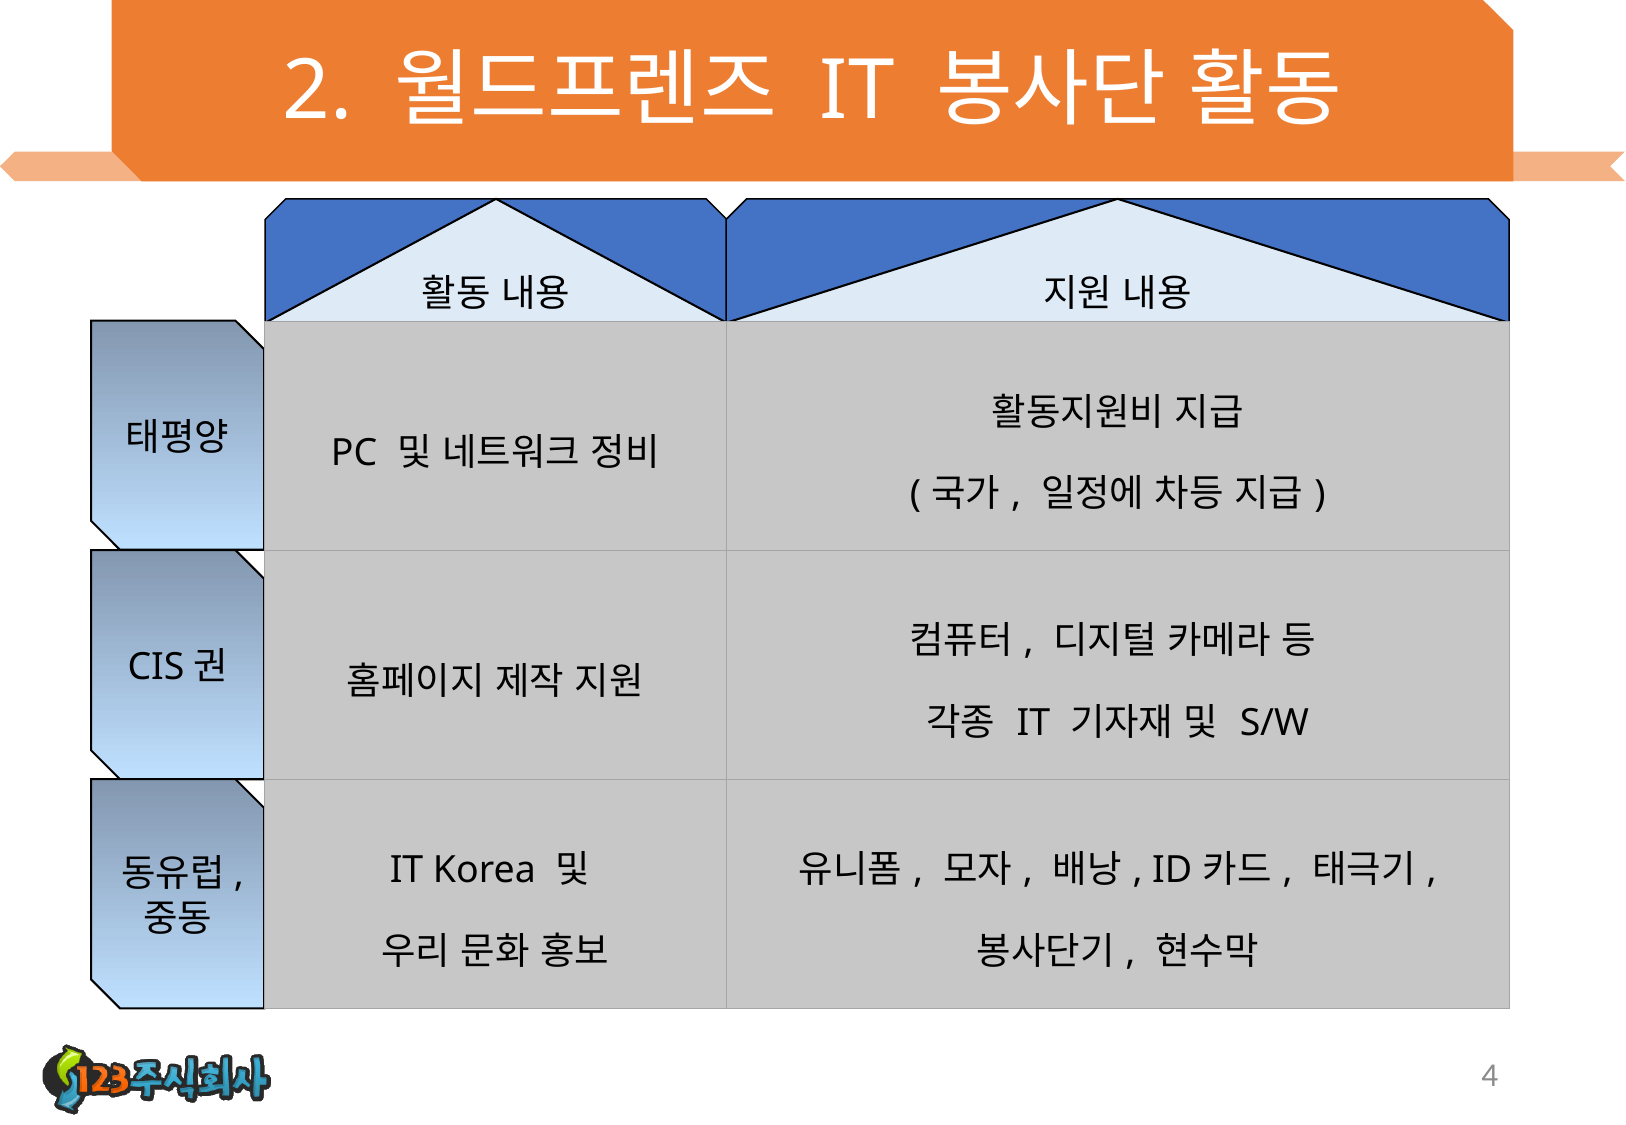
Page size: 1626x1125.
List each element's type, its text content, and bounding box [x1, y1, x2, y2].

text_box [497, 197, 726, 319]
text_box CIS권 [90, 549, 264, 781]
title 2. 월드프렌즈 IT 봉사단 활동 [0, 3, 1625, 182]
table_cell 유니폼, 모자, 배낭, ID카드, 태극기, 봉사단기, 현수막 [727, 780, 1509, 1008]
table_header 활동지원비 지급 (국가, 일정에 차등 지급) [727, 322, 1509, 550]
text_box [264, 197, 495, 321]
text_box 동유럽, 중동 [90, 778, 266, 1010]
text_box [724, 197, 1116, 321]
table_cell IT Korea 및 우리 문화 홍보 [265, 780, 726, 1008]
table_cell 홈페이지 제작 지원 [265, 551, 726, 779]
text_box 활동 내용 [266, 197, 726, 321]
table_header PC 및 네트워크 정비 [265, 322, 726, 550]
text_box [1119, 197, 1511, 324]
text_box 지원 내용 [728, 197, 1507, 321]
picture [31, 1032, 281, 1125]
table_cell 컴퓨터, 디지털 카메라 등 각종 IT 기자재 및 S/W [727, 551, 1509, 779]
slide_number 4 [1147, 1042, 1514, 1103]
text_box 태평양 [90, 319, 264, 551]
